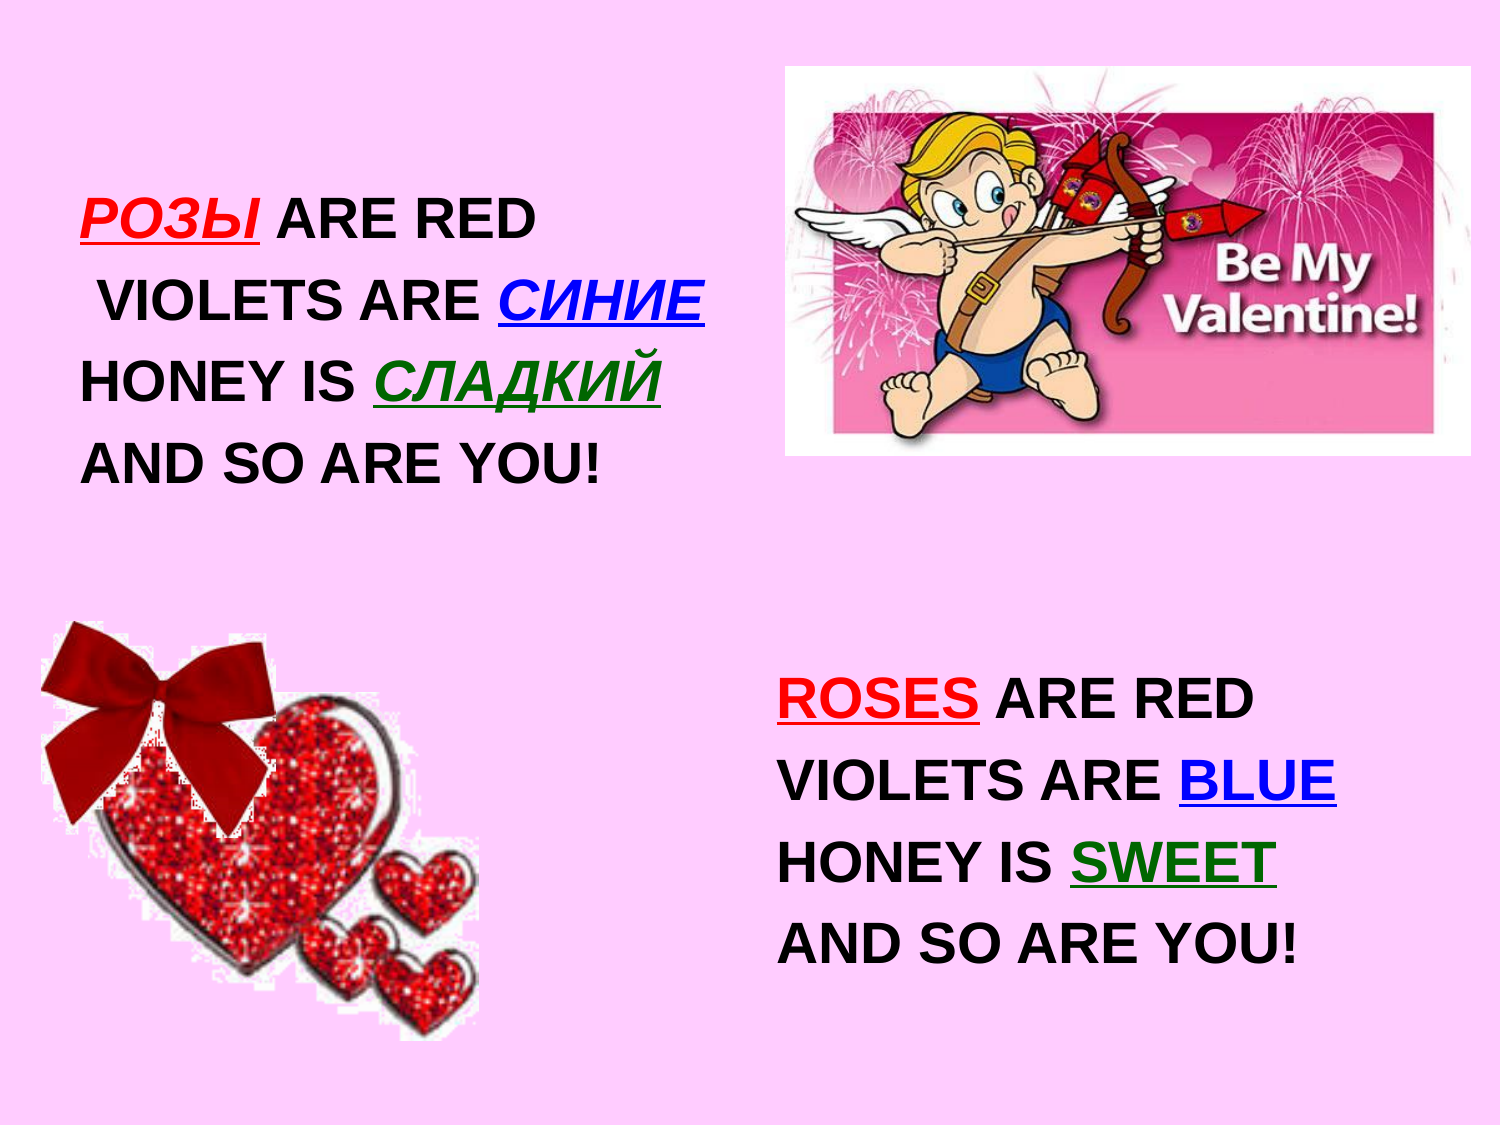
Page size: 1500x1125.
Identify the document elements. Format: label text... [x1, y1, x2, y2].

picture [40, 621, 479, 1041]
list ROSES ARE RED VIOLETS ARE BLUE HONEY IS SWEET AND SO ARE YOU! [761, 326, 1425, 1069]
list РОЗЫ ARE RED VIOLETS ARE СИНИЕ HONEY IS СЛАДКИЙ AND SO ARE YOU! [64, 172, 728, 916]
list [785, 66, 1471, 457]
